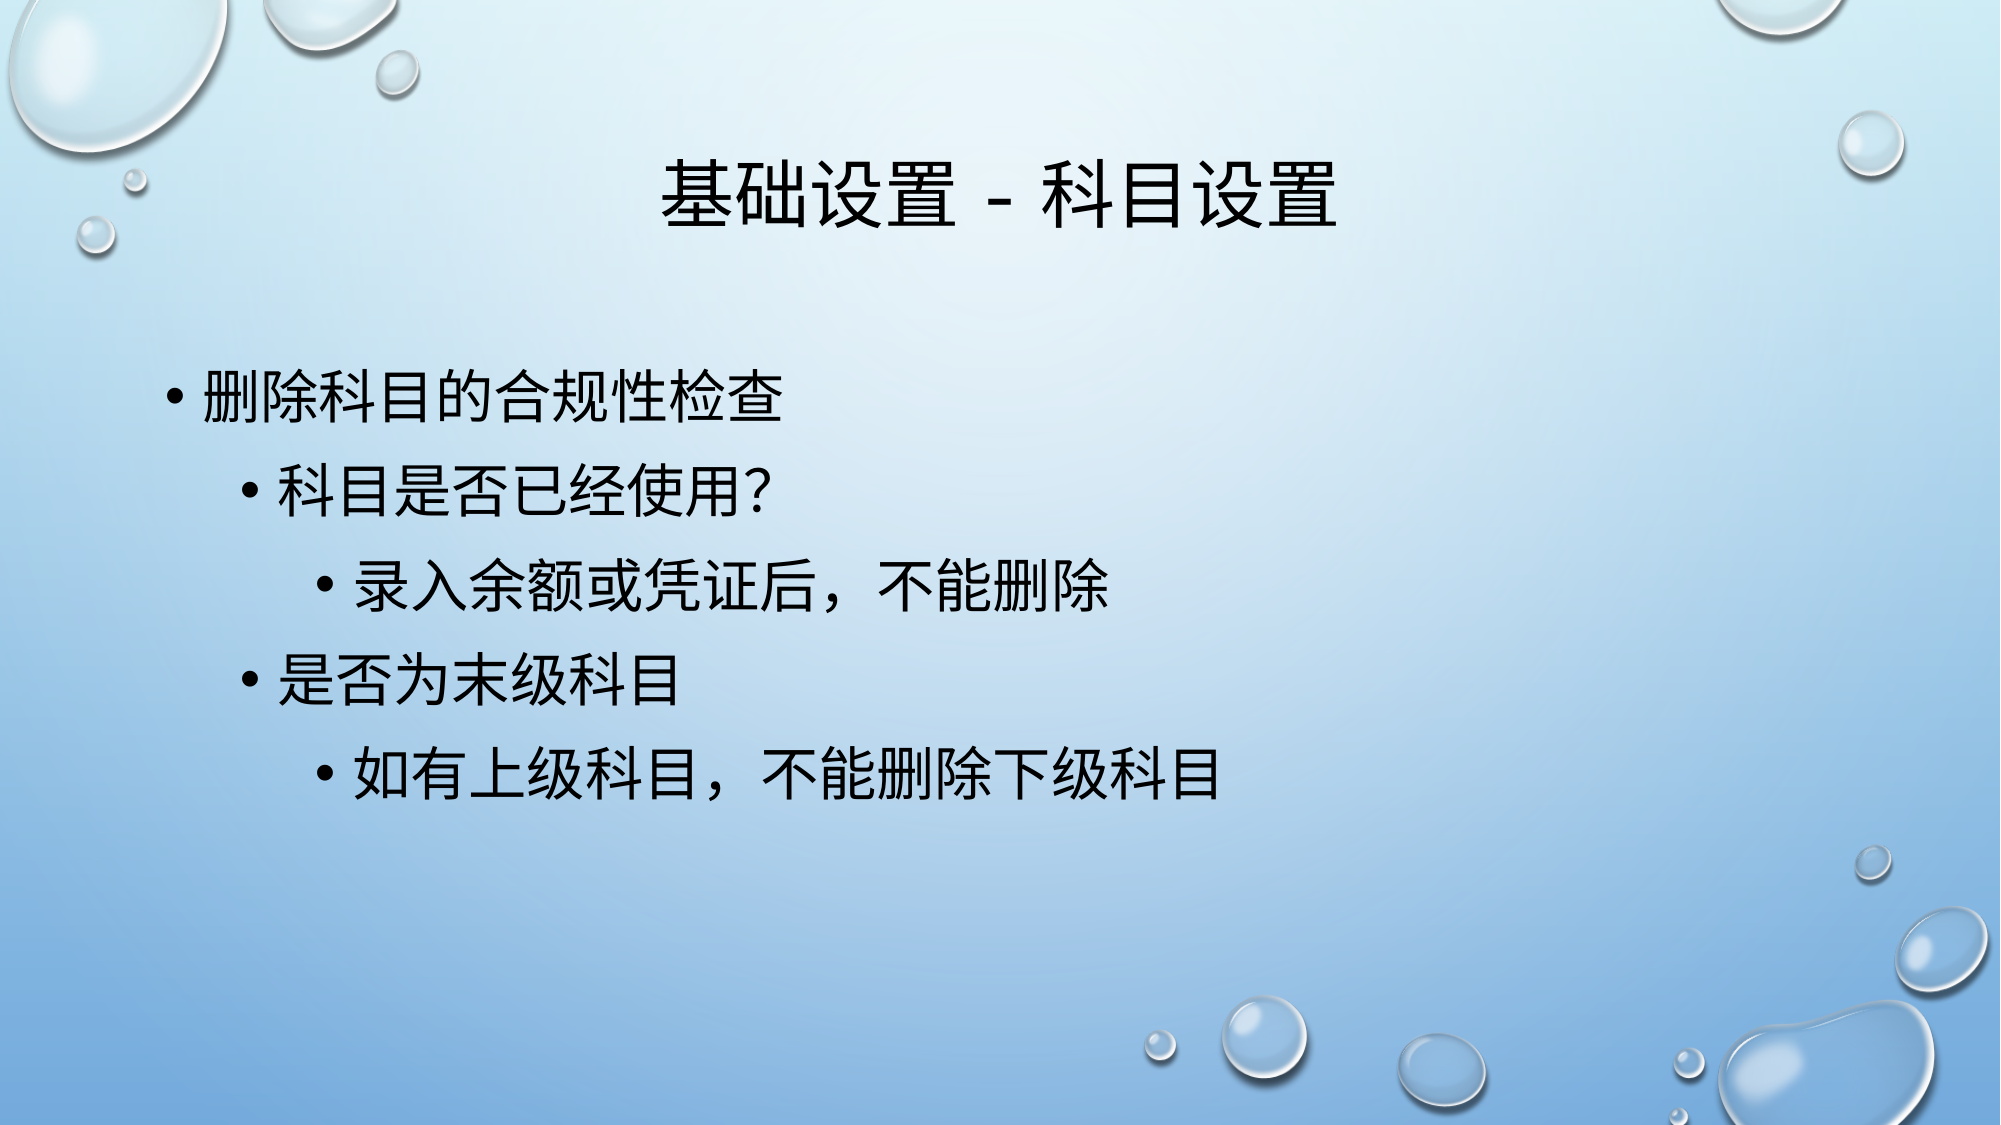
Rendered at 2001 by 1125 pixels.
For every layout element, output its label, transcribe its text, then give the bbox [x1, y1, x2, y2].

picture [0, 0, 2000, 1125]
list 删除科目的合规性检查 科目是否已经使用？ 录入余额或凭证后，不能删除 是否为末级科目 如有上级科目，不能删除下级科目 [149, 339, 1850, 966]
title 基础设置-科目设置 [149, 67, 1851, 329]
